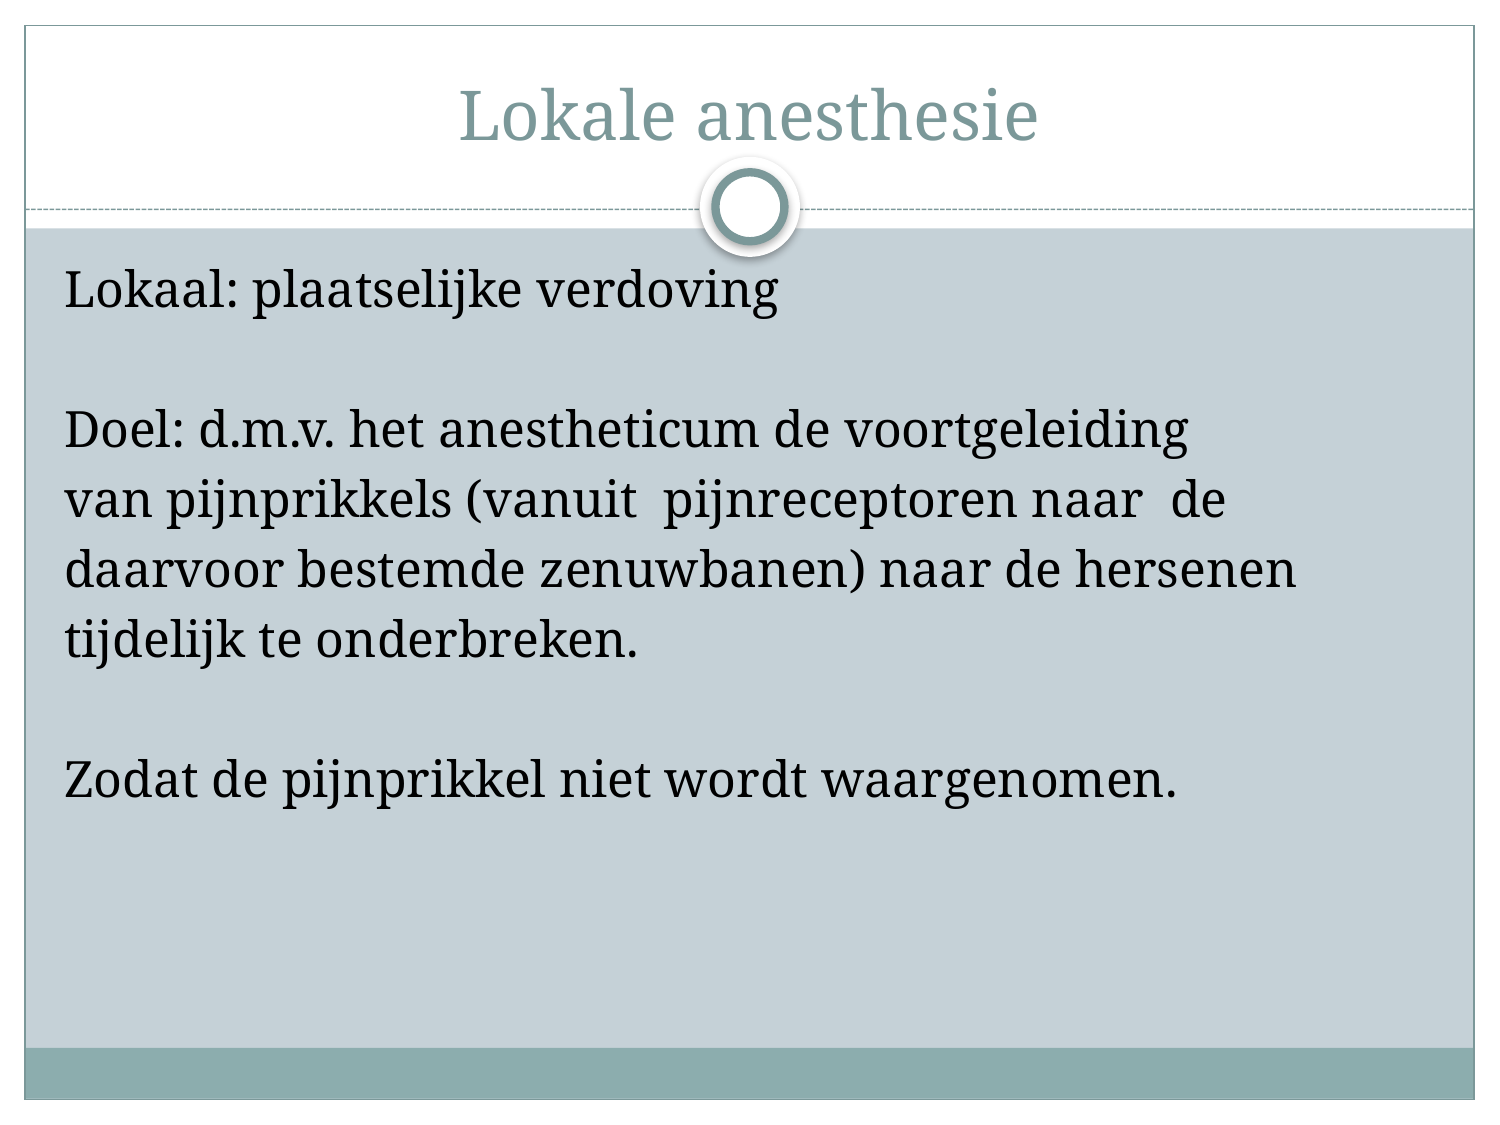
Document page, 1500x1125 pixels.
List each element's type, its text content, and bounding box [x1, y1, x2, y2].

list Lokaal: plaatselijke verdoving Doel: d.m.v. het anestheticum de voortgeleiding van pijnprikkels (vanuit pijnreceptoren naar de daarvoor bestemde zenuwbanen) naar de hersenen tijdelijk te onderbreken. Zodat de pijnprikkel niet wordt waargenomen. [49, 250, 1445, 1001]
title Lokale anesthesie [49, 37, 1450, 162]
